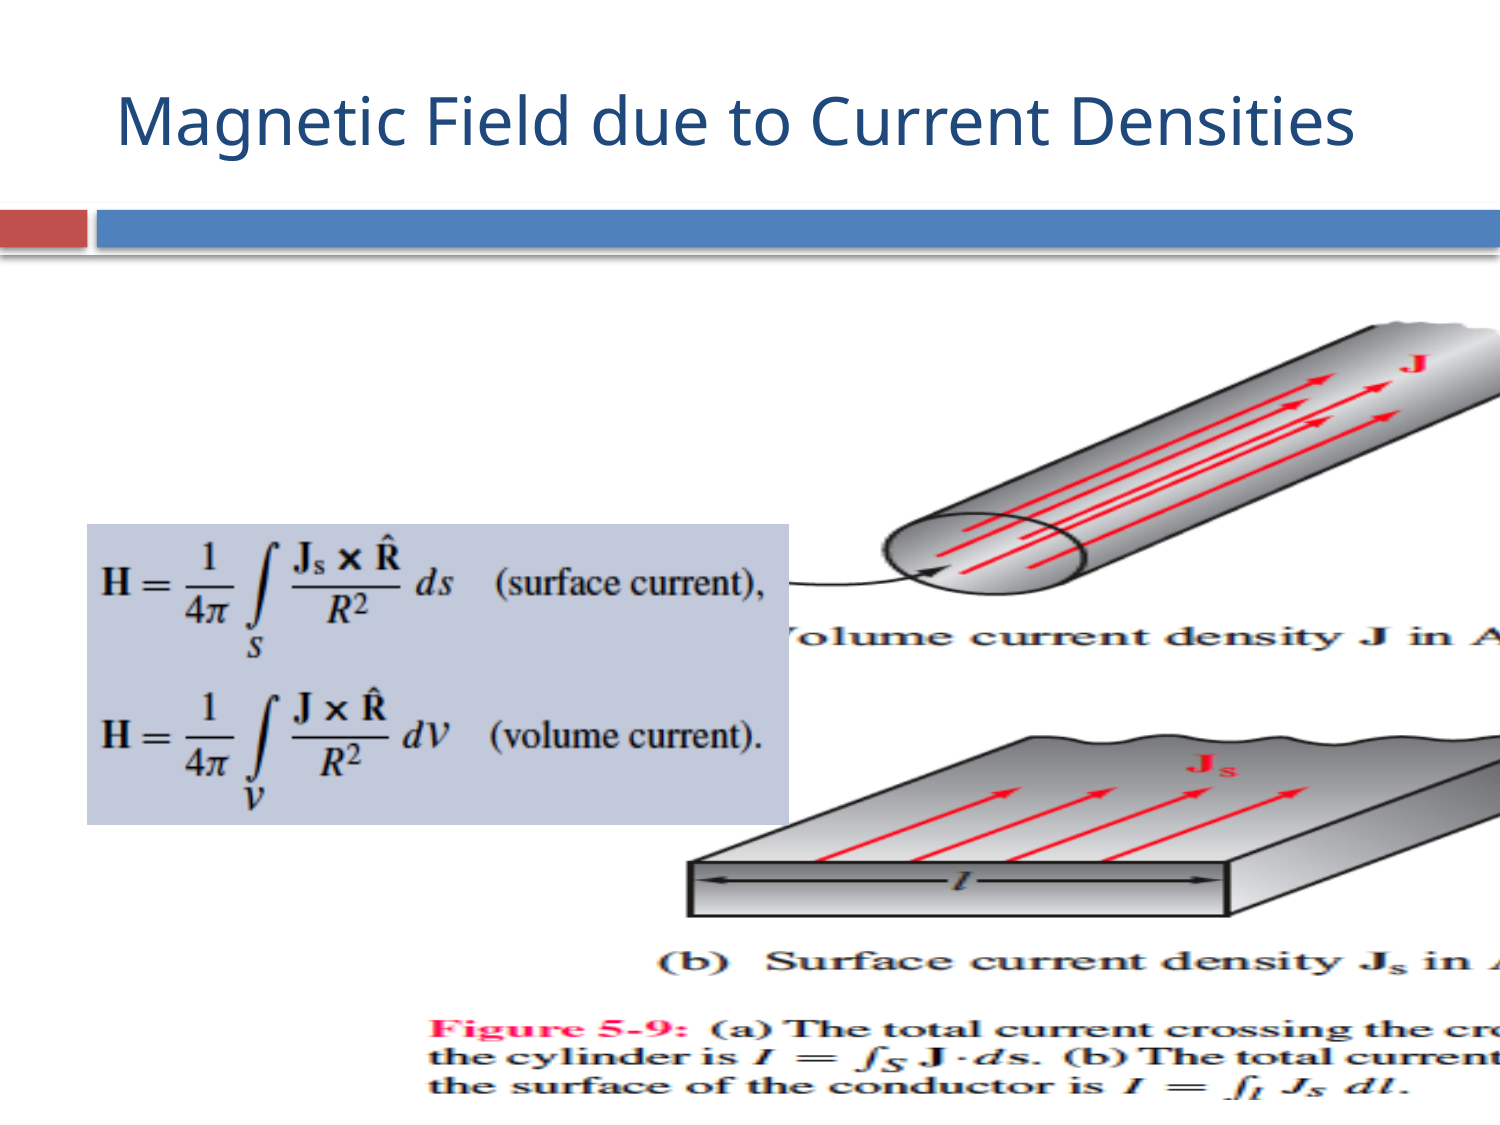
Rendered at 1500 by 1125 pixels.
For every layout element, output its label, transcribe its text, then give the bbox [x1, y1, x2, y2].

text_box Magnetic Field due to Current Densities [100, 37, 1438, 200]
picture [87, 287, 1500, 1101]
